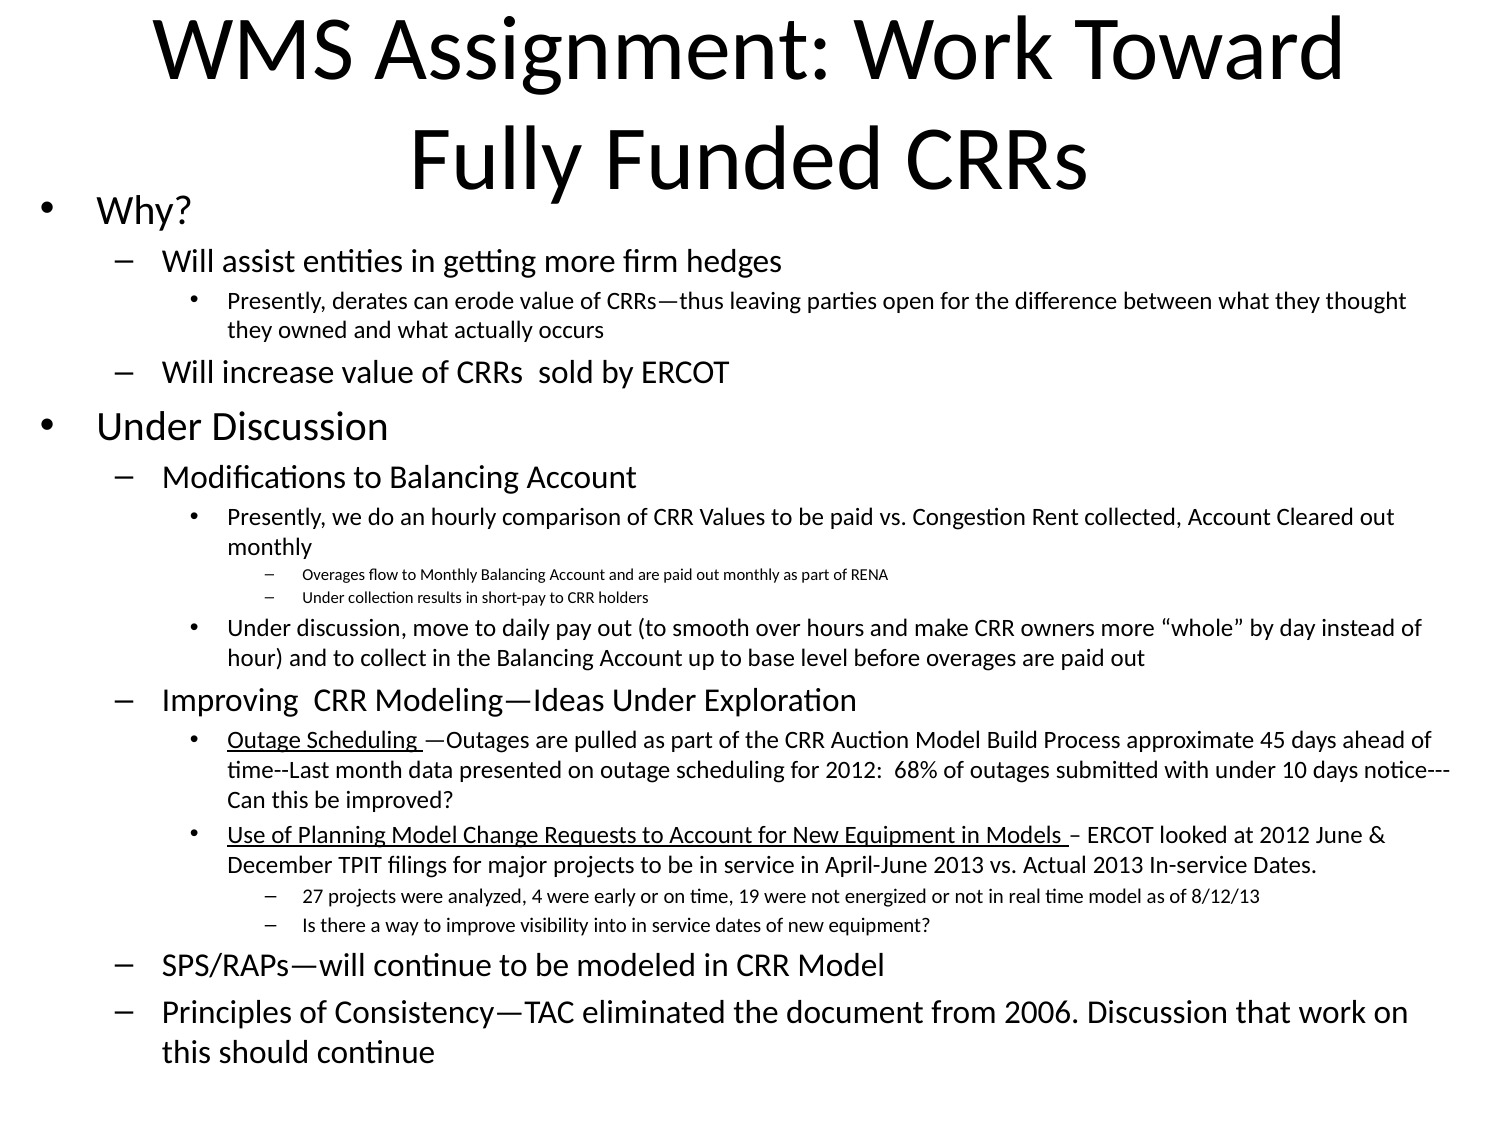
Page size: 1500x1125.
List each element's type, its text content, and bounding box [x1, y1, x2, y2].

list Why? Will assist entities in getting more firm hedges Presently, derates can erode value of CRRs—thus leaving parties open for the difference between what they thought they owned and what actually occurs Will increase value of CRRs sold by ERCOT Under Discussion Modifications to Balancing Account Presently, we do an hourly comparison of CRR Values to be paid vs. Congestion Rent collected, Account Cleared out monthly Overages flow to Monthly Balancing Account and are paid out monthly as part of RENA Under collection results in short-pay to CRR holders Under discussion, move to daily pay out (to smooth over hours and make CRR owners more “whole” by day instead of hour) and to collect in the Balancing Account up to base level before overages are paid out Improving CRR Modeling—Ideas Under Exploration Outage Scheduling —Outages are pulled as part of the CRR Auction Model Build Process approximate 45 days ahead of time--Last month data presented on outage scheduling for 2012: 68% of outages submitted with under 10 days notice---Can this be improved? Use of Planning Model Change Requests to Account for New Equipment in Models – ERCOT looked at 2012 June & December TPIT filings for major projects to be in service in April-June 2013 vs. Actual 2013 In-service Dates. 27 projects were analyzed, 4 were early or on time, 19 were not energized or not in real time model as of 8/12/13 Is there a way to improve visibility into in service dates of new equipment? SPS/RAPs—will continue to be modeled in CRR Model Principles of Consistency—TAC eliminated the document from 2006. Discussion that work on this should continue [24, 174, 1476, 1088]
title WMS Assignment: Work Toward Fully Funded CRRs [74, 44, 1426, 151]
